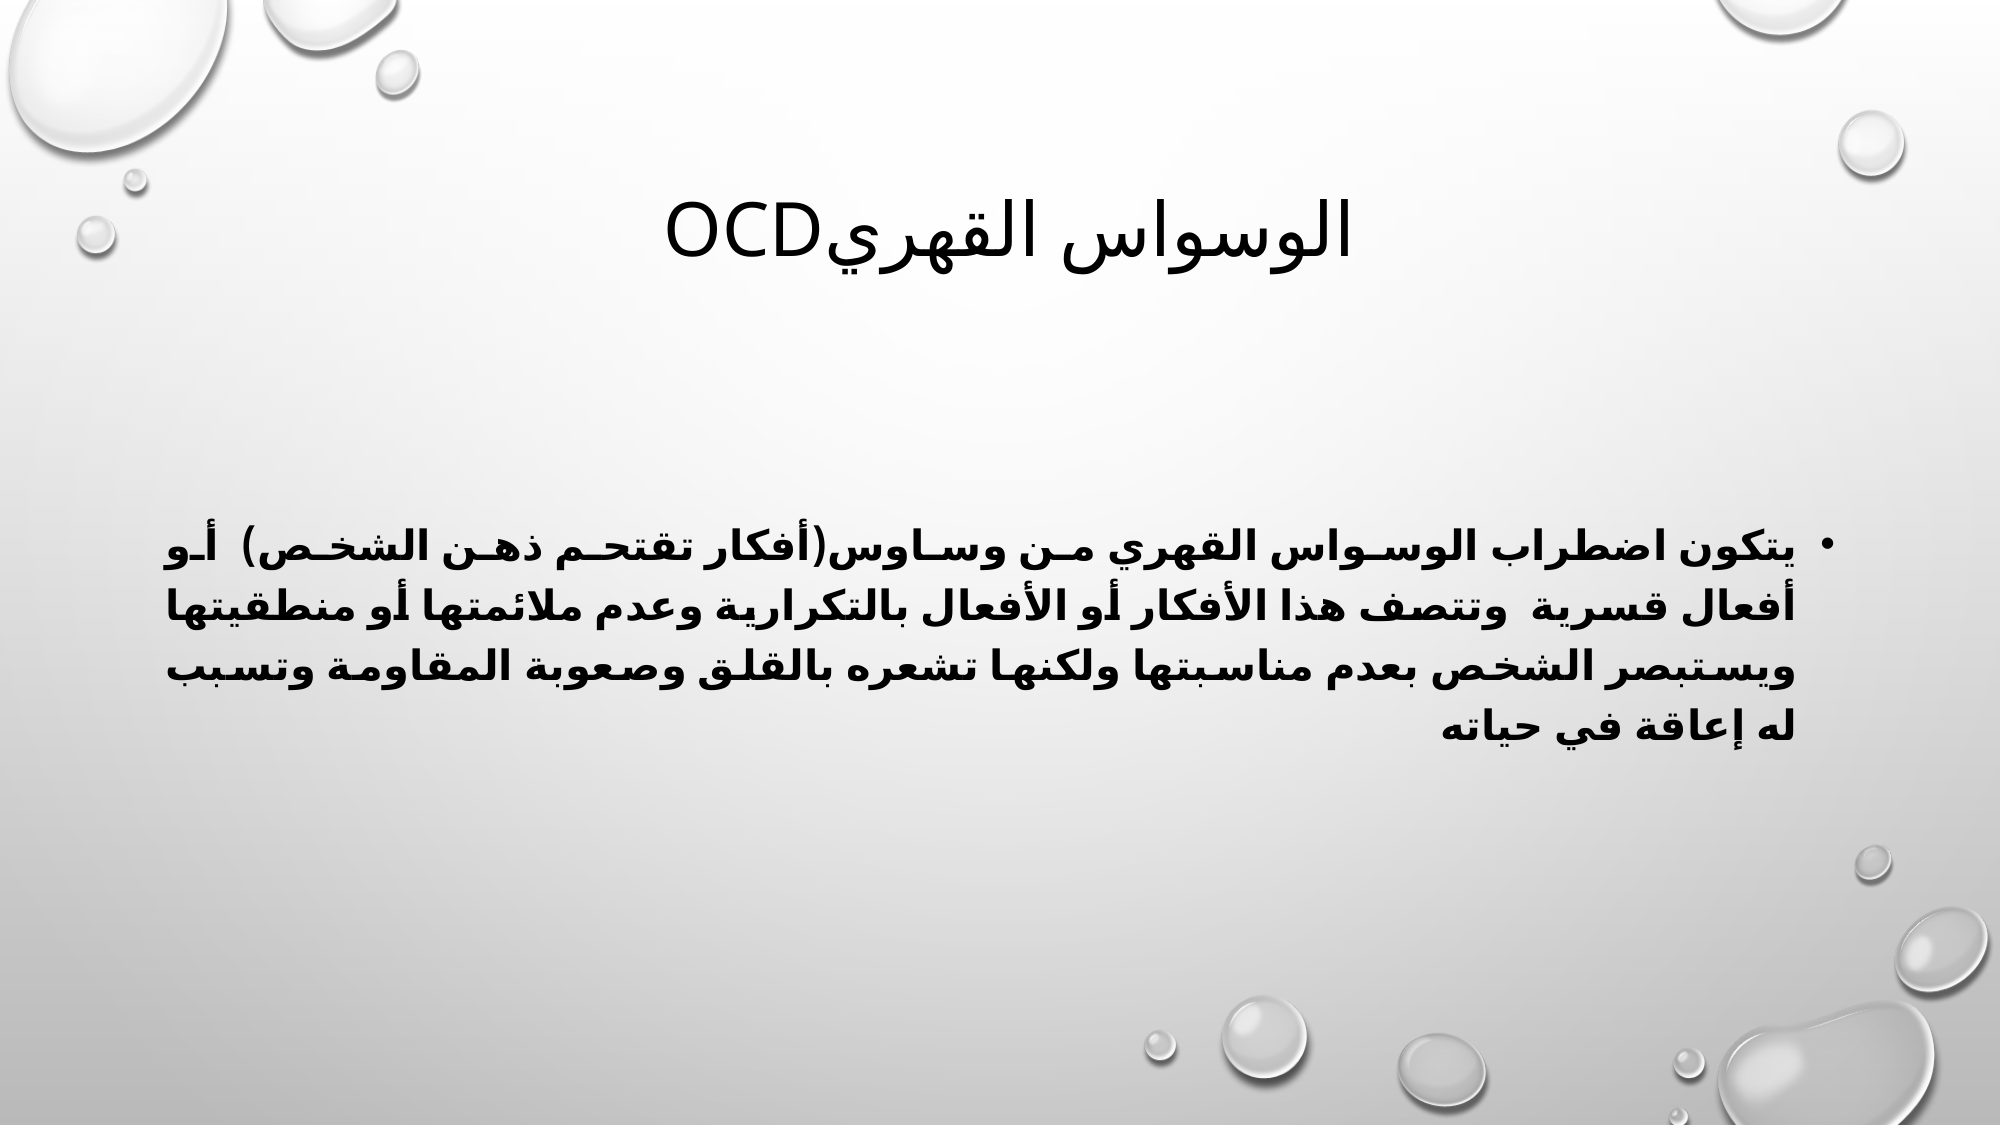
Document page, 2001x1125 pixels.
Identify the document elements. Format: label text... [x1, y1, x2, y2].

list يتكون اضطراب الوسواس القهري من وساوس(أفكار تقتحم ذهن الشخص) أو أفعال قسرية وتتصف هذا الأفكار أو الأفعال بالتكرارية وعدم ملائمتها أو منطقيتها ويستبصر الشخص بعدم مناسبتها ولكنها تشعره بالقلق وصعوبة المقاومة وتسبب له إعاقة في حياته [149, 501, 1850, 950]
title الوسواس القهريocd [149, 101, 1851, 364]
picture [0, 0, 2000, 1125]
